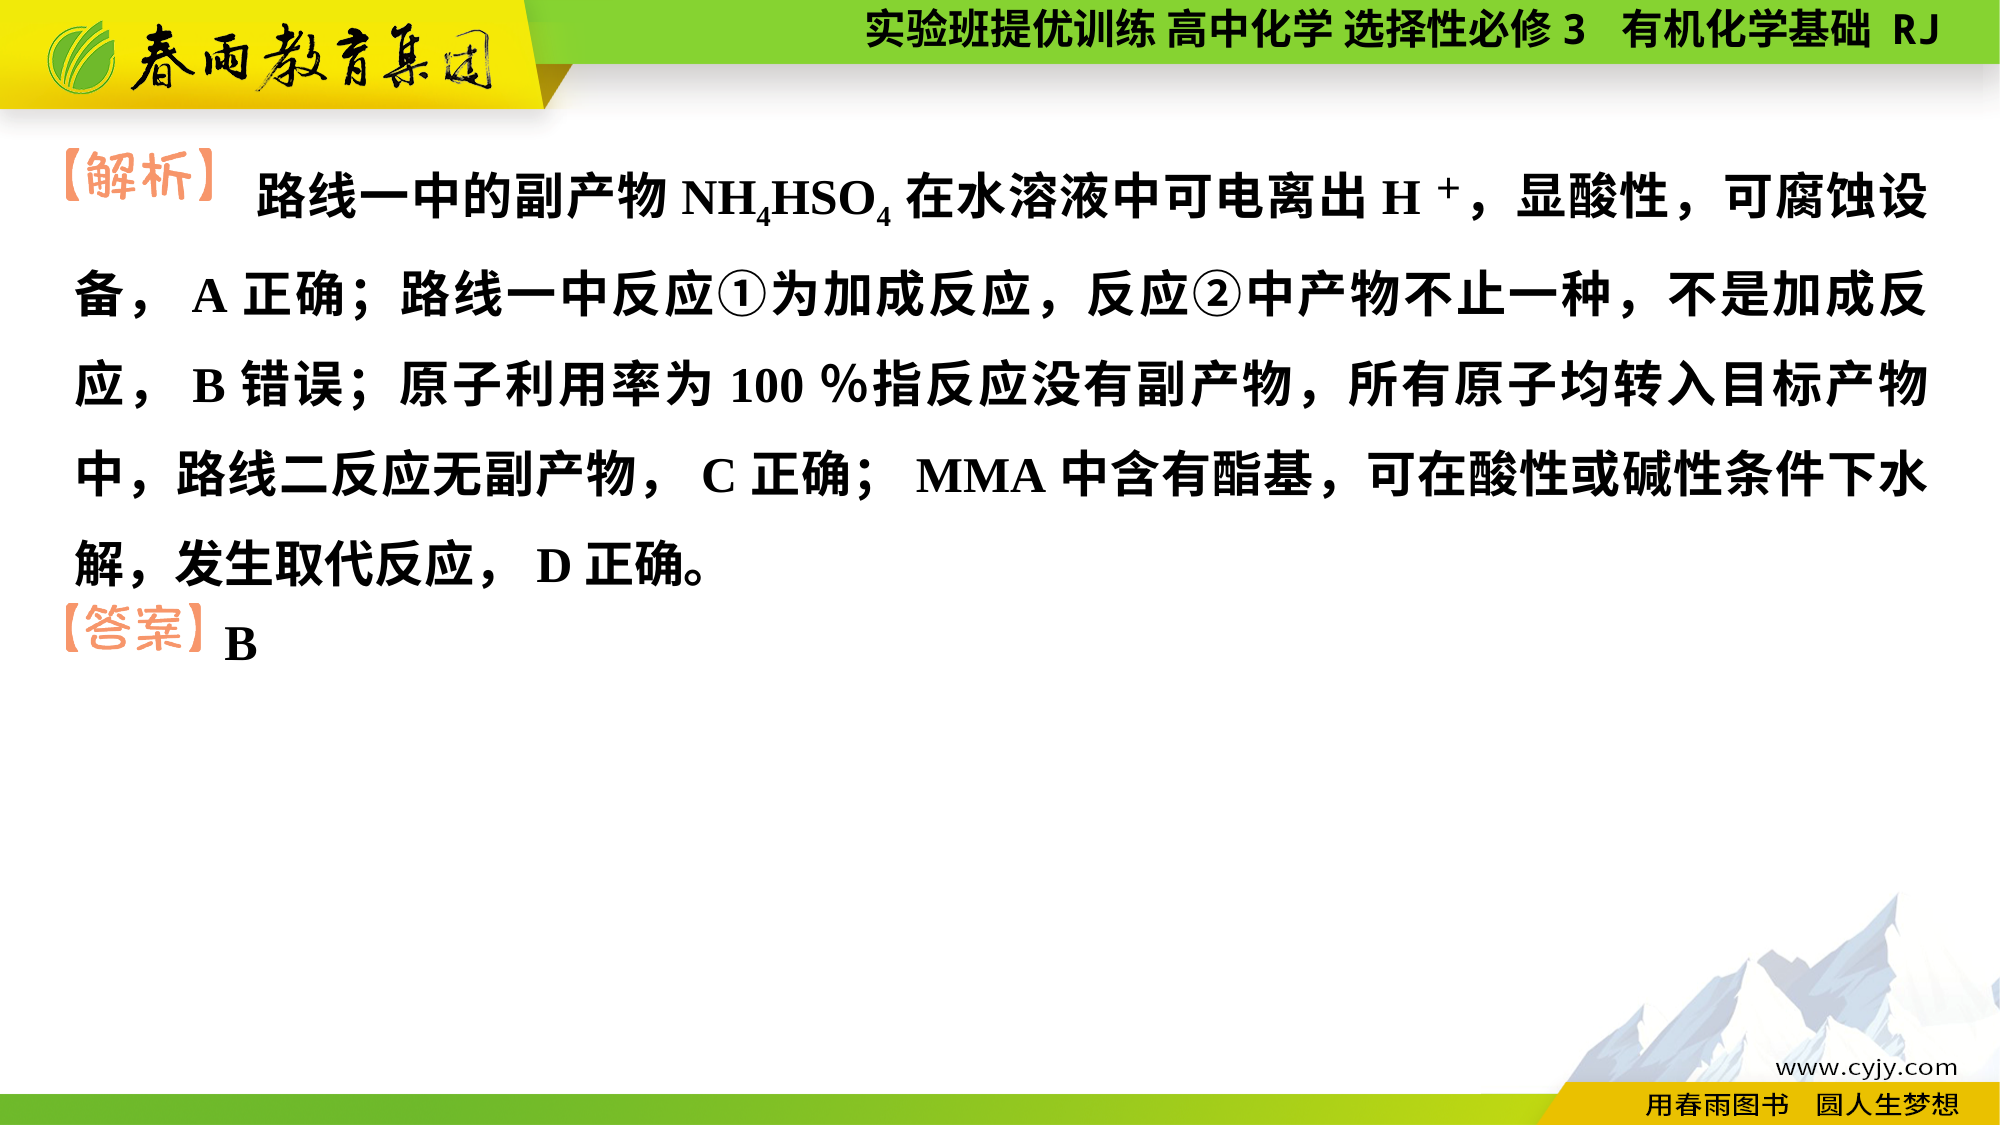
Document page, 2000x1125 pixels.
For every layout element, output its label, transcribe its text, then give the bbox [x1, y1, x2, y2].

text_box B [209, 572, 273, 678]
list 路线一中的副产物NH4HSO4在水溶液中可电离出H＋，显酸性，可腐蚀设备，A正确；路线一中反应①为加成反应，反应②中产物不止一种，不是加成反应，B错误；原子利用率为100％指反应没有副产物，所有原子均转入目标产物中，路线二反应无副产物，C正确；MMA中含有酯基，可在酸性或碱性条件下水解，发生取代反应，D正确。 [59, 122, 1944, 581]
picture [0, 0, 2000, 1125]
